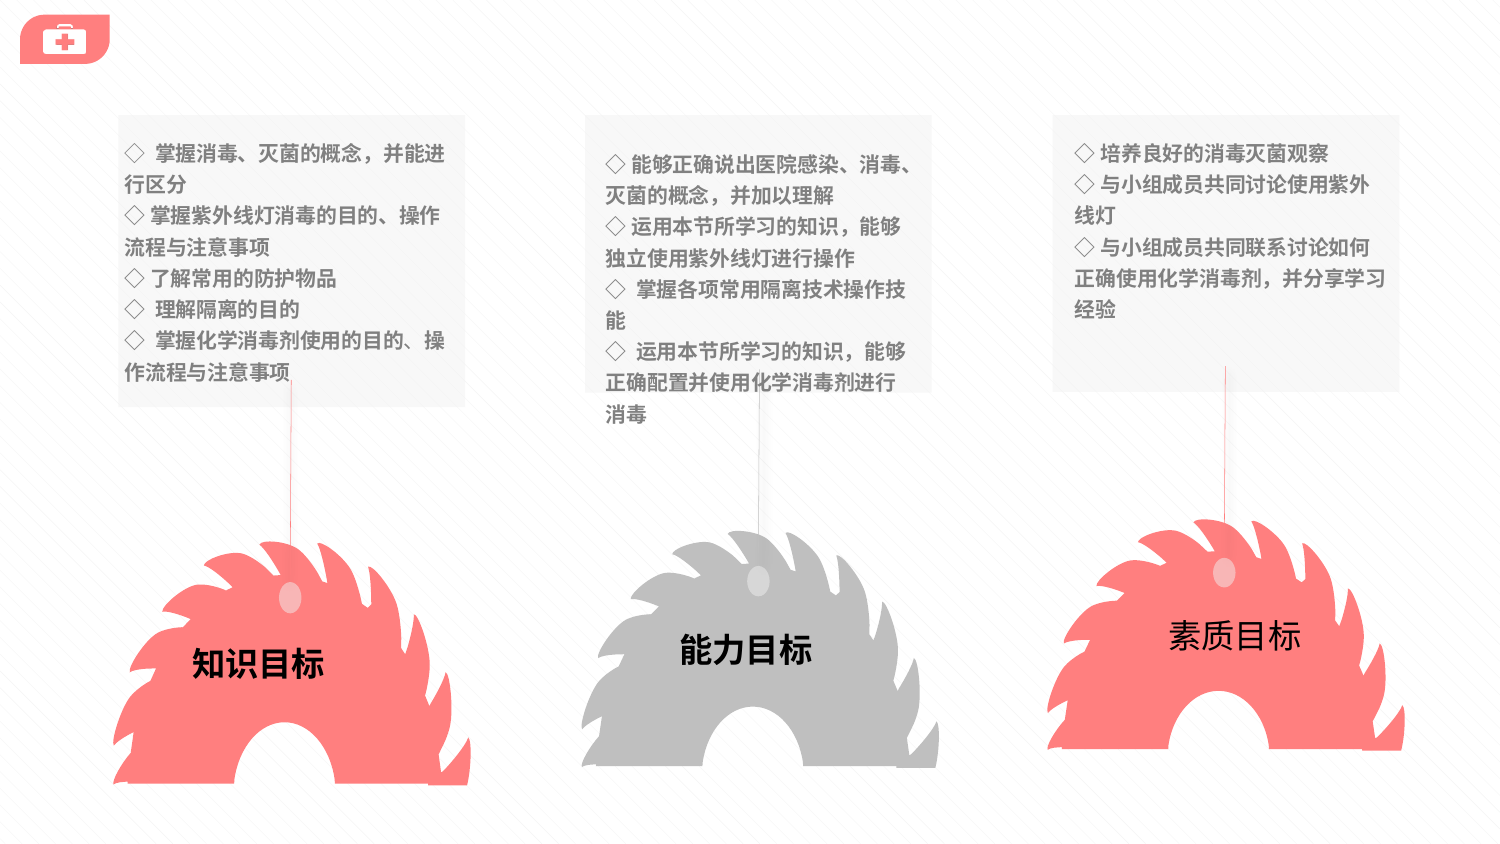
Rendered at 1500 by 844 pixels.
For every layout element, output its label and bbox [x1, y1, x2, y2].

text_box [581, 115, 939, 768]
text_box [1047, 115, 1405, 751]
text_box [109, 115, 471, 786]
text_box [19, 14, 110, 64]
